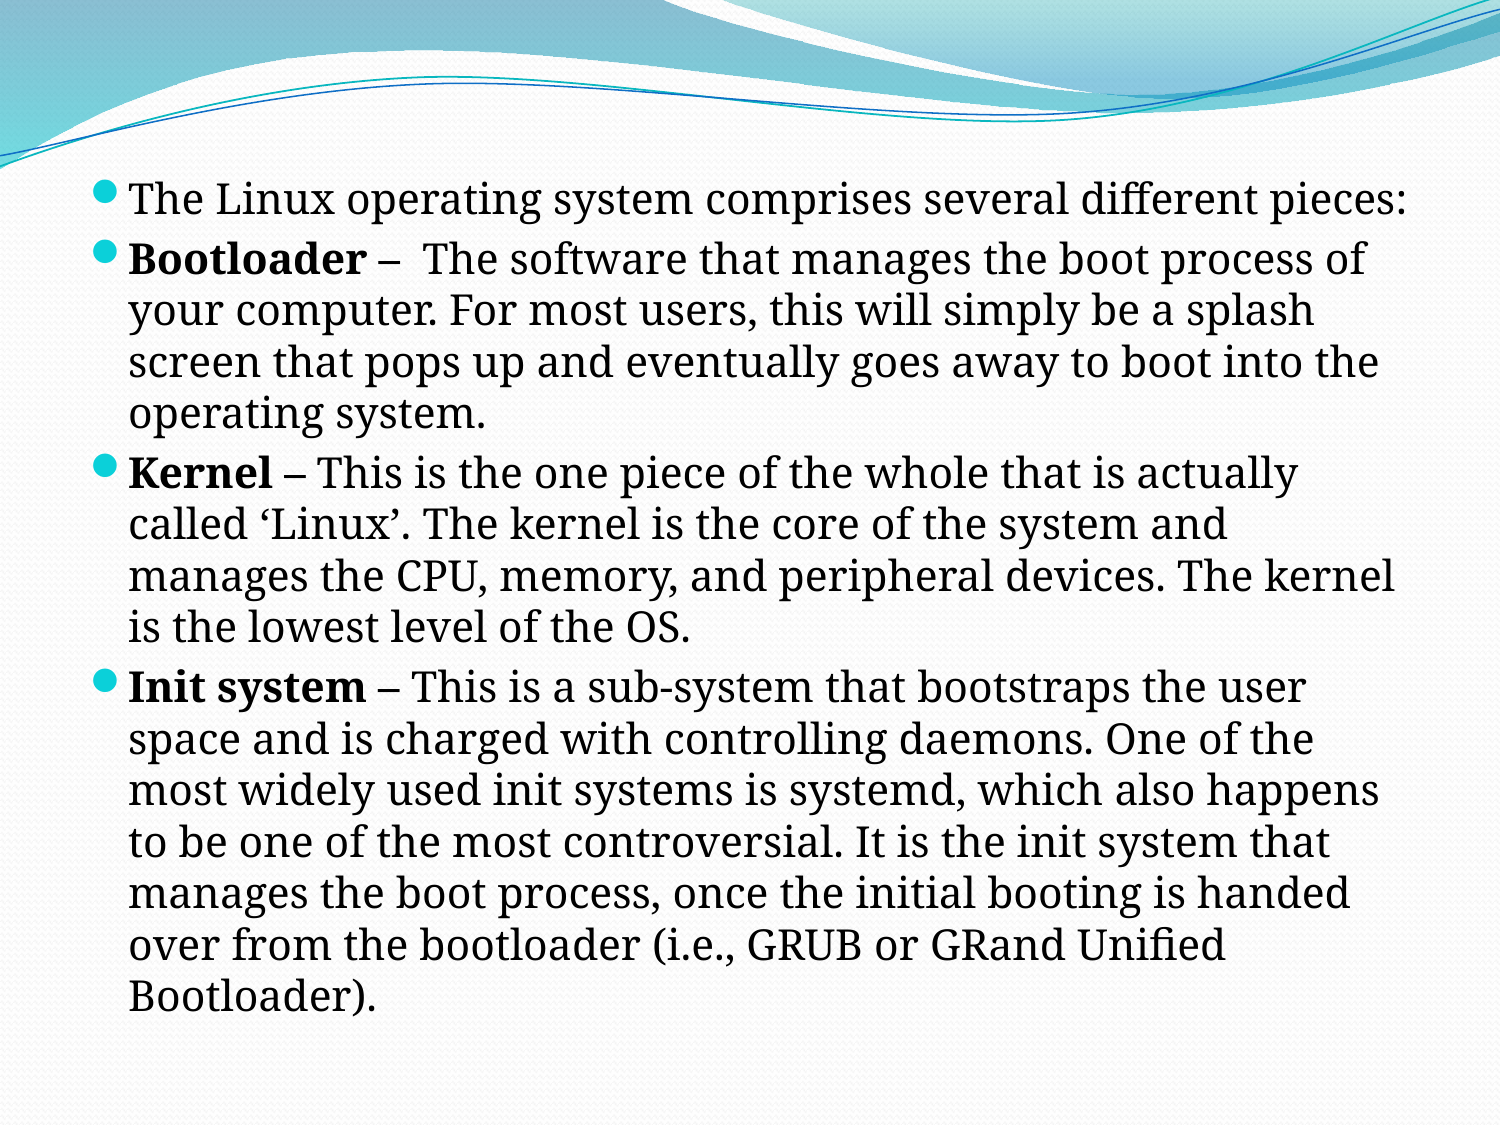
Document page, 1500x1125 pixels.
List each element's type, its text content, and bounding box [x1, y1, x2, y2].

list The Linux operating system comprises several different pieces: Bootloader – The software that manages the boot process of your computer. For most users, this will simply be a splash screen that pops up and eventually goes away to boot into the operating system. Kernel – This is the one piece of the whole that is actually called ‘Linux’. The kernel is the core of the system and manages the CPU, memory, and peripheral devices. The kernel is the lowest level of the OS. Init system – This is a sub-system that bootstraps the user space and is charged with controlling daemons. One of the most widely used init systems is systemd, which also happens to be one of the most controversial. It is the init system that manages the boot process, once the initial booting is handed over from the bootloader (i.e., GRUB or GRand Unified Bootloader). [75, 164, 1425, 1038]
